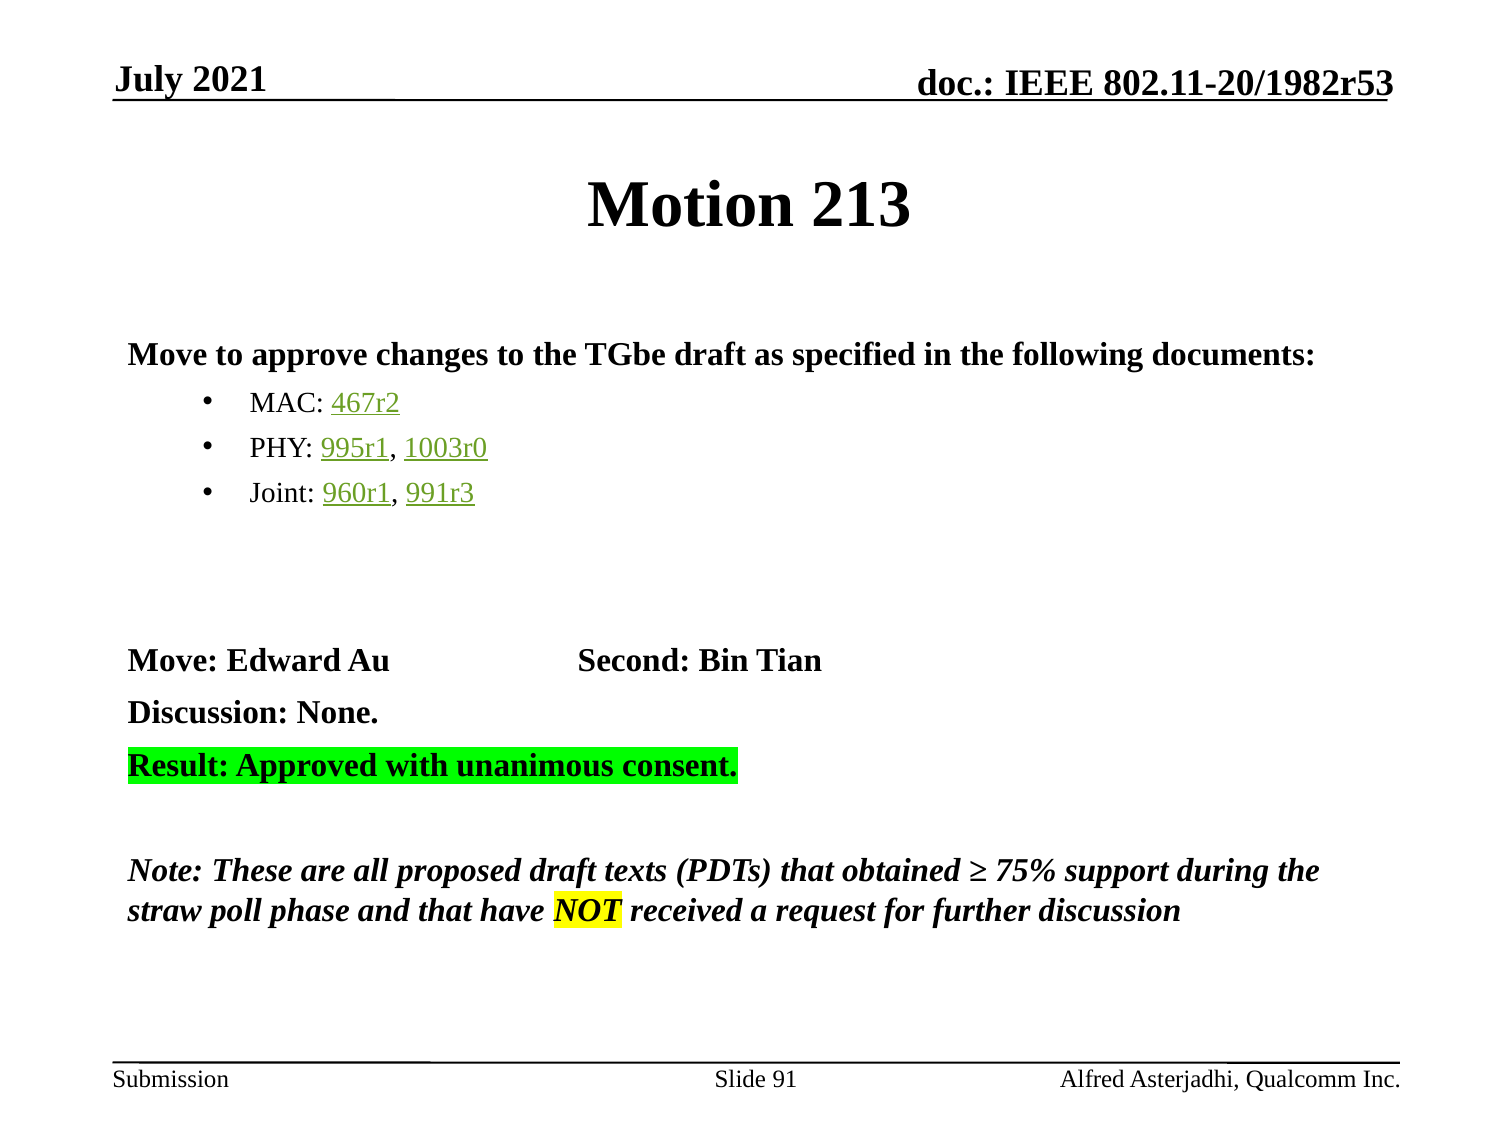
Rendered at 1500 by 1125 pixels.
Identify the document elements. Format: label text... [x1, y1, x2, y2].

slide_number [114, 54, 423, 100]
list Move to approve changes to the TGbe draft as specified in the following documents: MAC: 467r2 PHY: 995r1, 1003r0 Joint: 960r1, 991r3 Move: Edward Au Second: Bin Tian Discussion: None. Result: Approved with unanimous consent. Note: These are all proposed draft texts (PDTs) that obtained ≥ 75% support during the straw poll phase and that have NOT received a request for further discussion [112, 324, 1388, 1000]
slide_number Slide 91 [712, 1061, 800, 1123]
title Motion 213 [112, 112, 1388, 288]
footer Alfred Asterjadhi, Qualcomm Inc. [878, 1061, 1402, 1093]
